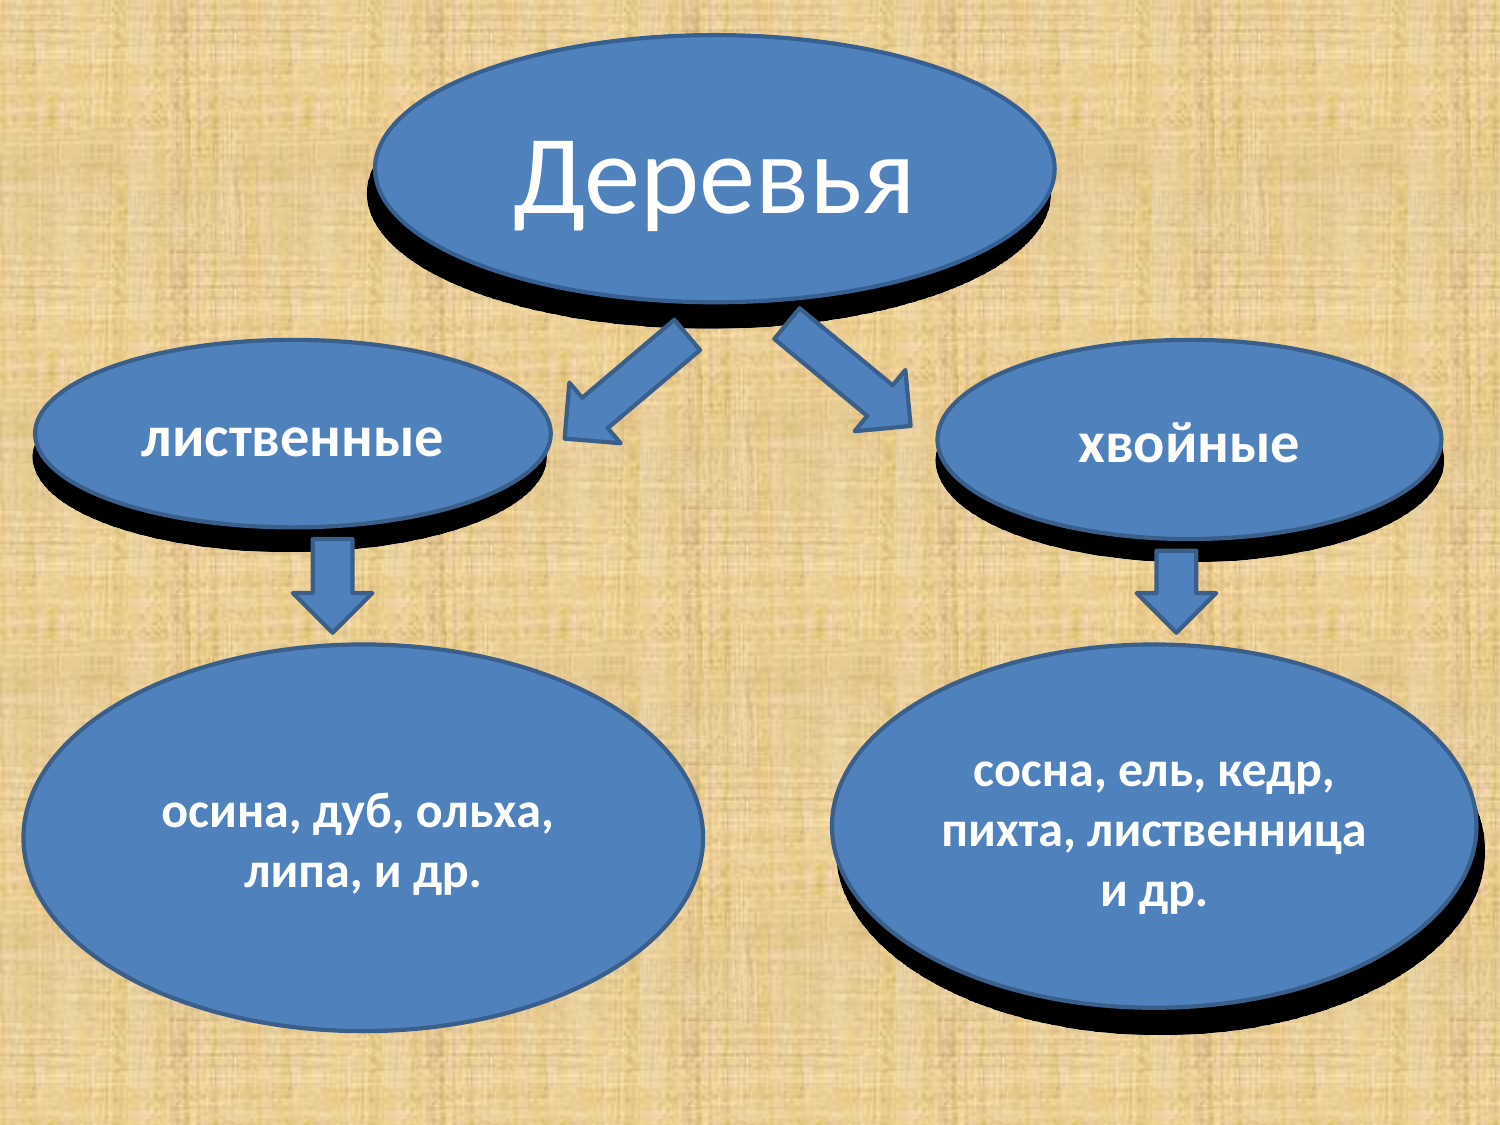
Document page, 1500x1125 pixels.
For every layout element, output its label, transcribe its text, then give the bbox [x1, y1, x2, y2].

text_box сосна, ель, кедр, пихта, лиственница и др. [829, 642, 1479, 1010]
text_box [772, 306, 913, 434]
text_box [290, 536, 375, 635]
text_box [1134, 548, 1219, 635]
picture [0, 0, 1500, 1125]
text_box лиственные [33, 337, 553, 530]
text_box [562, 317, 703, 446]
text_box осина, дуб, ольха, липа, и др. [21, 642, 706, 1034]
text_box Деревья [372, 32, 1057, 305]
text_box хвойные [935, 337, 1444, 542]
